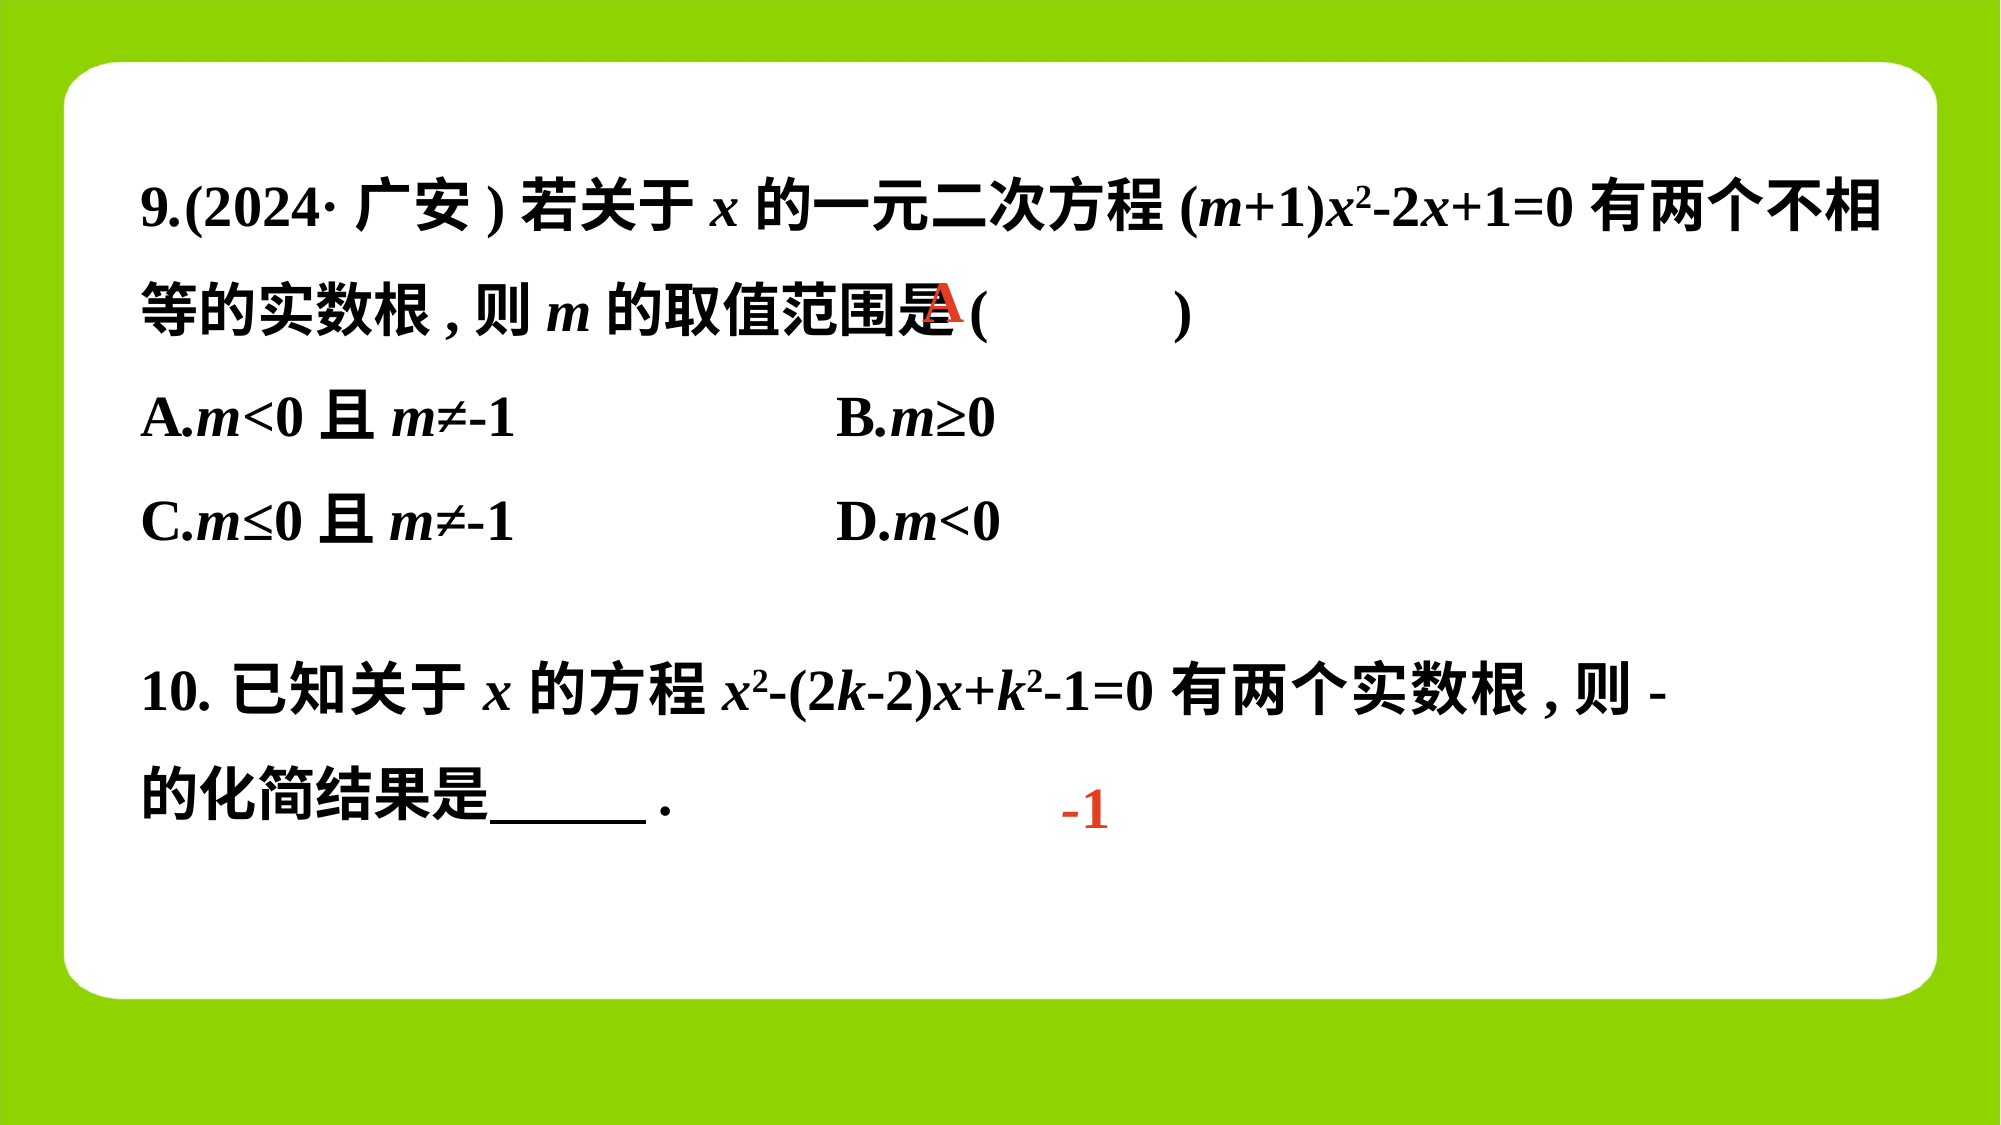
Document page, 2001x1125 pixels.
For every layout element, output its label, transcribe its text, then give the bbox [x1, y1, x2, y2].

text_box A [907, 256, 1012, 342]
text_box -1 [1047, 763, 1135, 848]
picture [0, 0, 2001, 1125]
text_box 9.(2024·广安)若关于x的一元二次方程(m+1)x2-2x+1=0有两个不相等的实数根,则m的取值范围是( ) A.m<0且m≠-1 B.m≥0 C.m≤0且m≠-1 D.m<0 [125, 125, 1898, 560]
